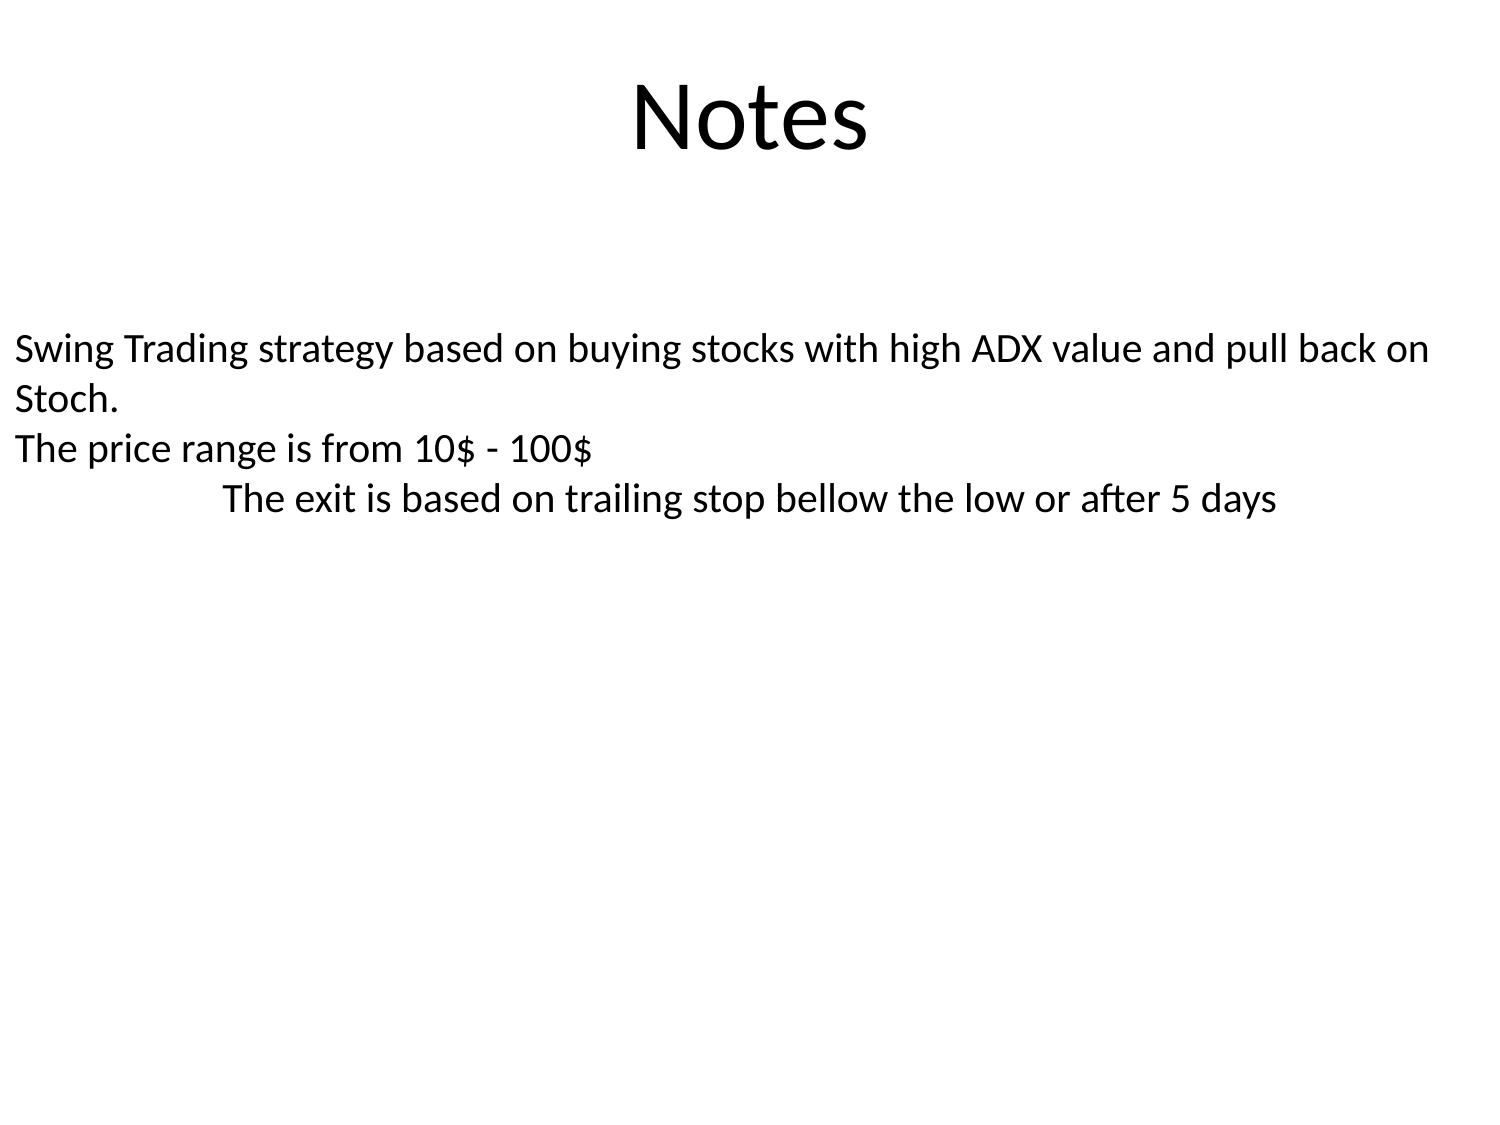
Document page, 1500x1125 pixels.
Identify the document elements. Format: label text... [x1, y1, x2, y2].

text_box Swing Trading strategy based on buying stocks with high ADX value and pull back on Stoch. The price range is from 10$ - 100$ The exit is based on trailing stop bellow the low or after 5 days [0, 313, 1500, 529]
text_box Notes [0, 42, 1500, 178]
